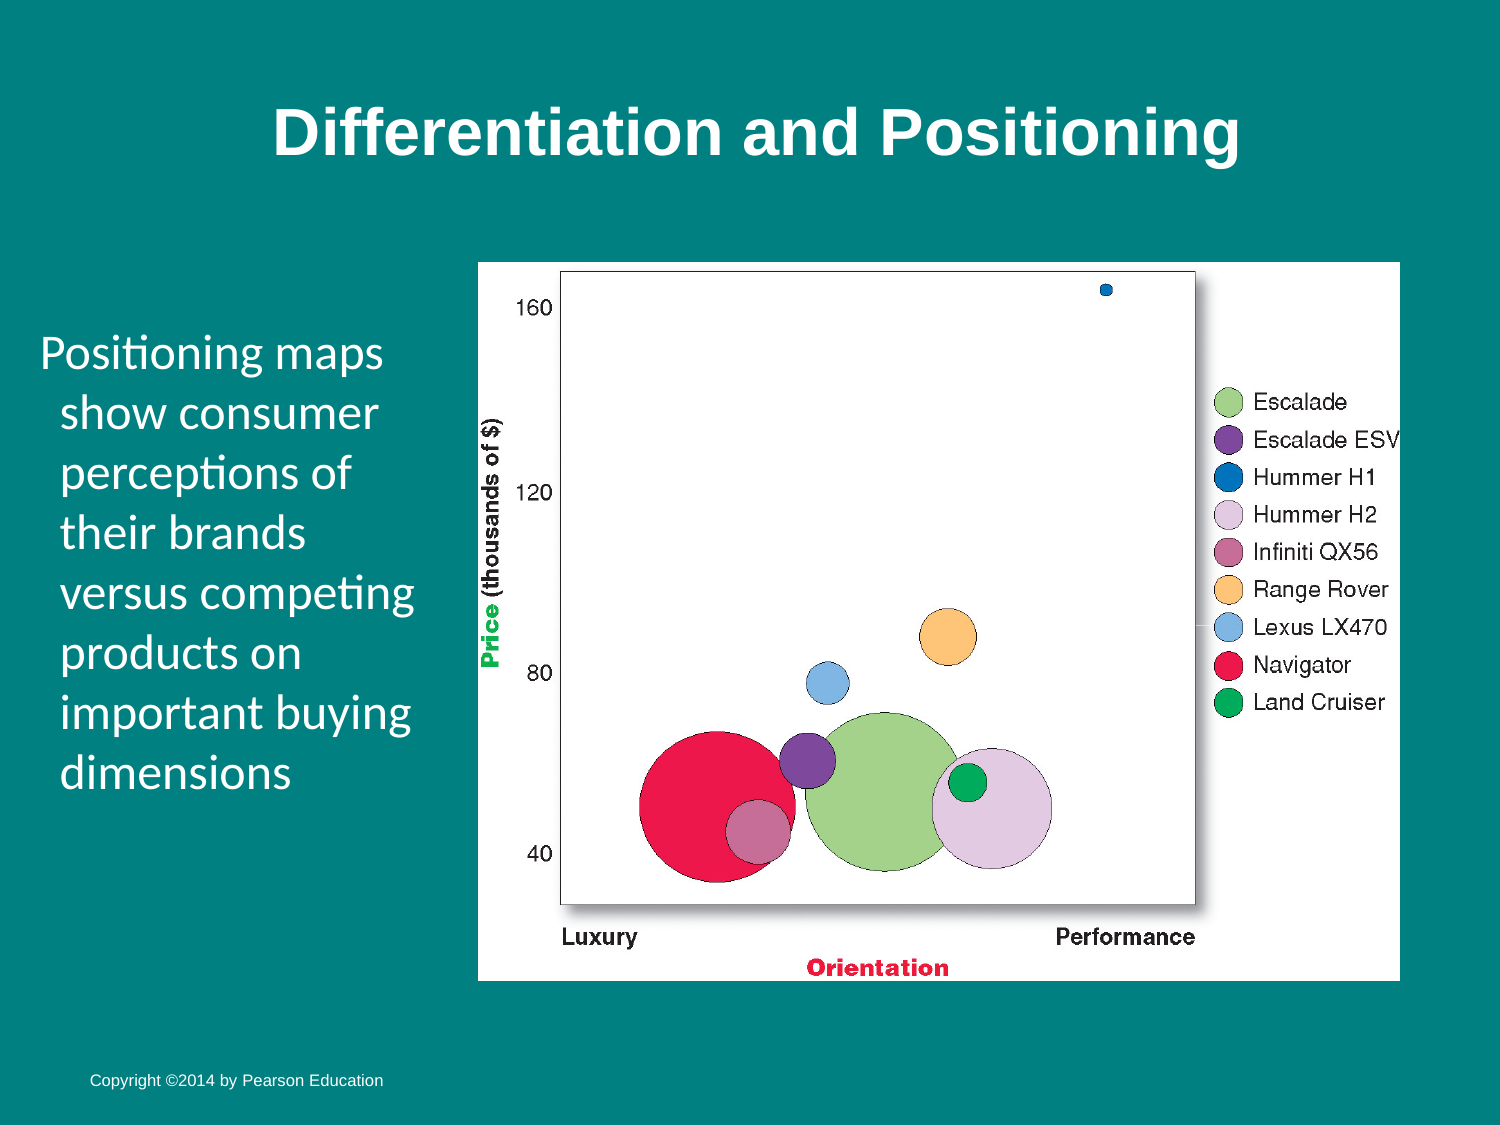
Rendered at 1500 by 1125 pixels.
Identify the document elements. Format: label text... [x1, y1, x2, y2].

list Positioning maps show consumer perceptions of their brands versus competing products on important buying dimensions [24, 312, 438, 988]
text_box Copyright ©2014 by Pearson Education [74, 1062, 825, 1098]
title Differentiation and Positioning [112, 37, 1388, 226]
picture [478, 262, 1401, 982]
